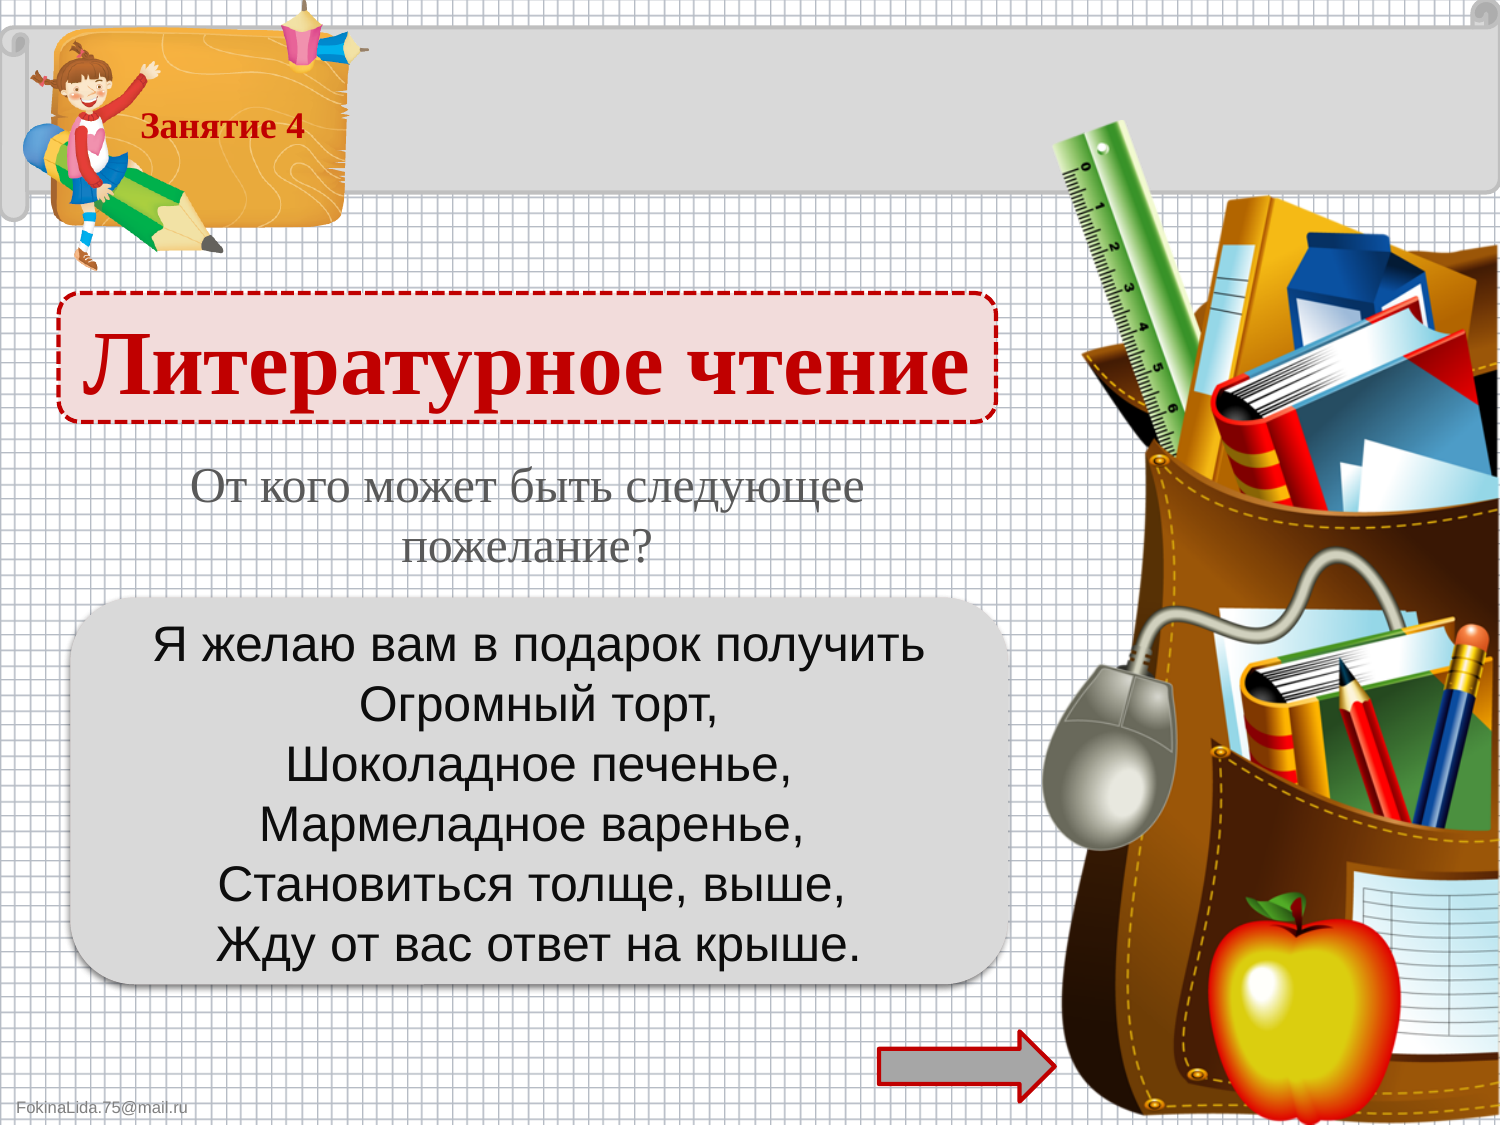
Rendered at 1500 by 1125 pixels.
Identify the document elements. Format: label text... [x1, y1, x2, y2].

picture [0, 0, 1500, 1125]
text_box От кого может быть следующее пожелание? [58, 445, 997, 580]
text_box Литературное чтение [56, 290, 999, 424]
text_box [68, 595, 1010, 987]
text_box [876, 1029, 1057, 1104]
